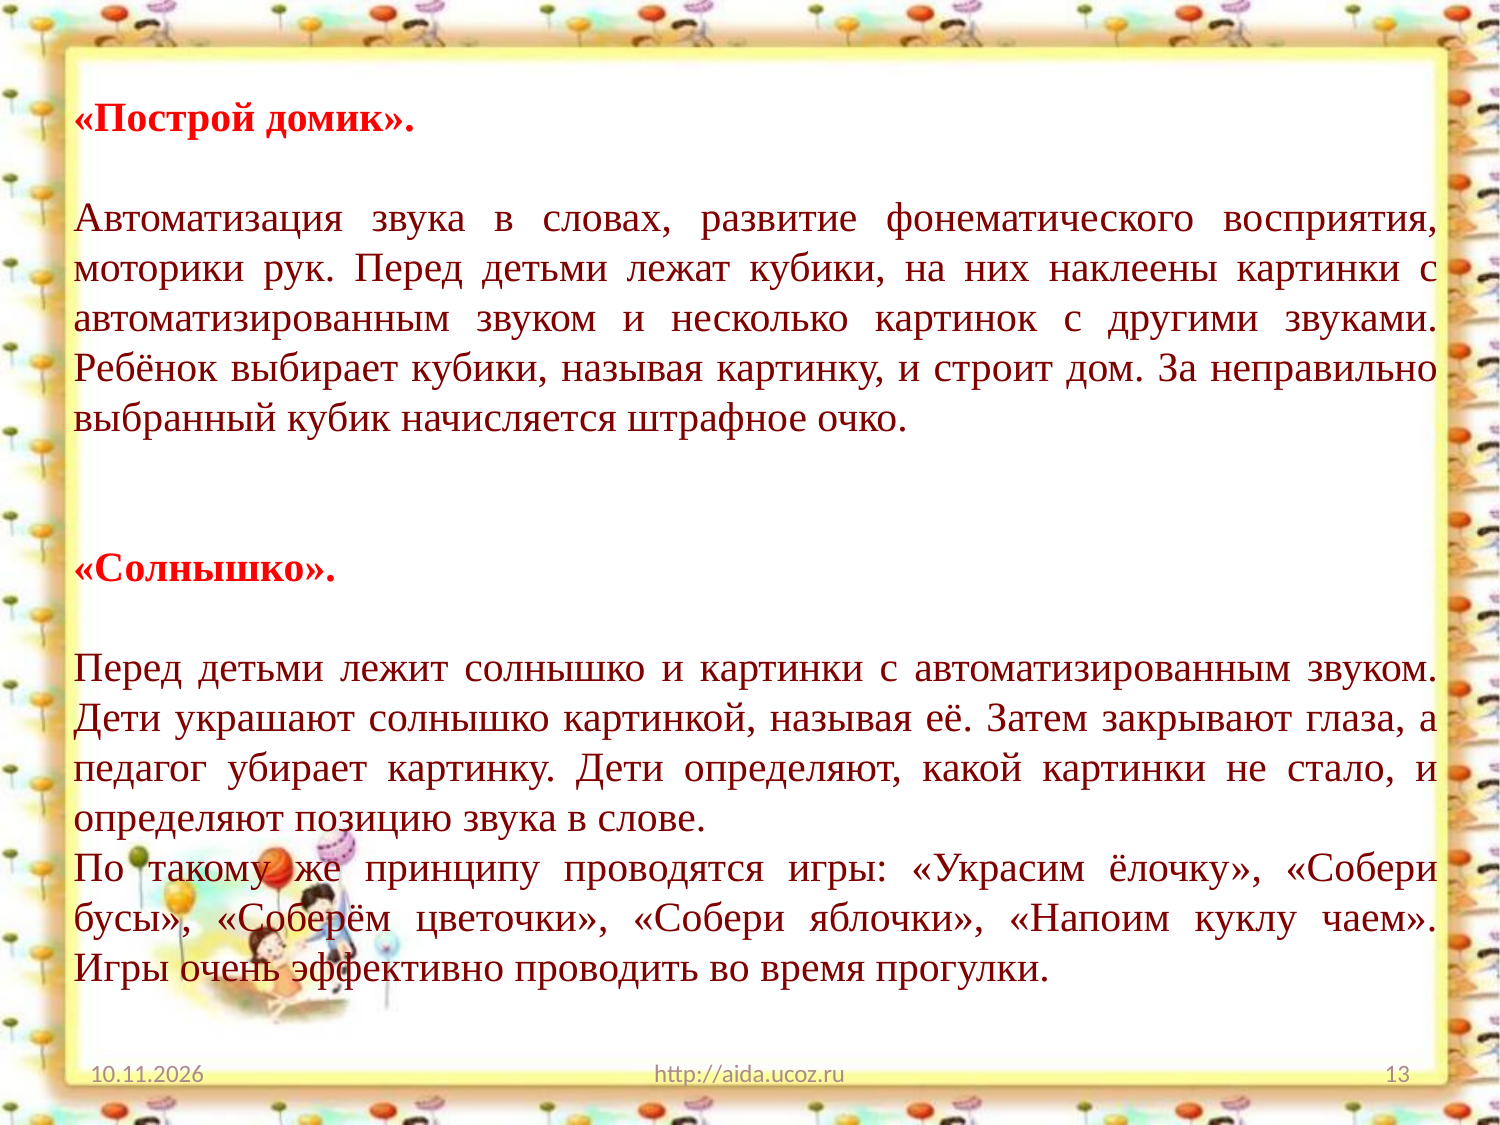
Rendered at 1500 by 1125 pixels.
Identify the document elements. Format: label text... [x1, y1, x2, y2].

slide_number 13 [1074, 1042, 1425, 1103]
picture [0, 0, 1500, 1125]
footer http://aida.ucoz.ru [512, 1042, 988, 1103]
text_box «Построй домик». Автоматизация звука в словах, развитие фонематического восприятия, моторики рук. Перед детьми лежат кубики, на них наклеены картинки с автоматизированным звуком и несколько картинок с другими звуками. Ребёнок выбирает кубики, называя картинку, и строит дом. За неправильно выбранный кубик начисляется штрафное очко. «Солнышко». Перед детьми лежит солнышко и картинки с автоматизированным звуком. Дети украшают солнышко картинкой, называя её. Затем закрывают глаза, а педагог убирает картинку. Дети определяют, какой картинки не стало, и определяют позицию звука в слове. По такому же принципу проводятся игры: «Украсим ёлочку», «Собери бусы», «Соберём цветочки», «Собери яблочки», «Напоим куклу чаем». Игры очень эффективно проводить во время прогулки. [58, 81, 1453, 998]
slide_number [75, 1042, 425, 1103]
